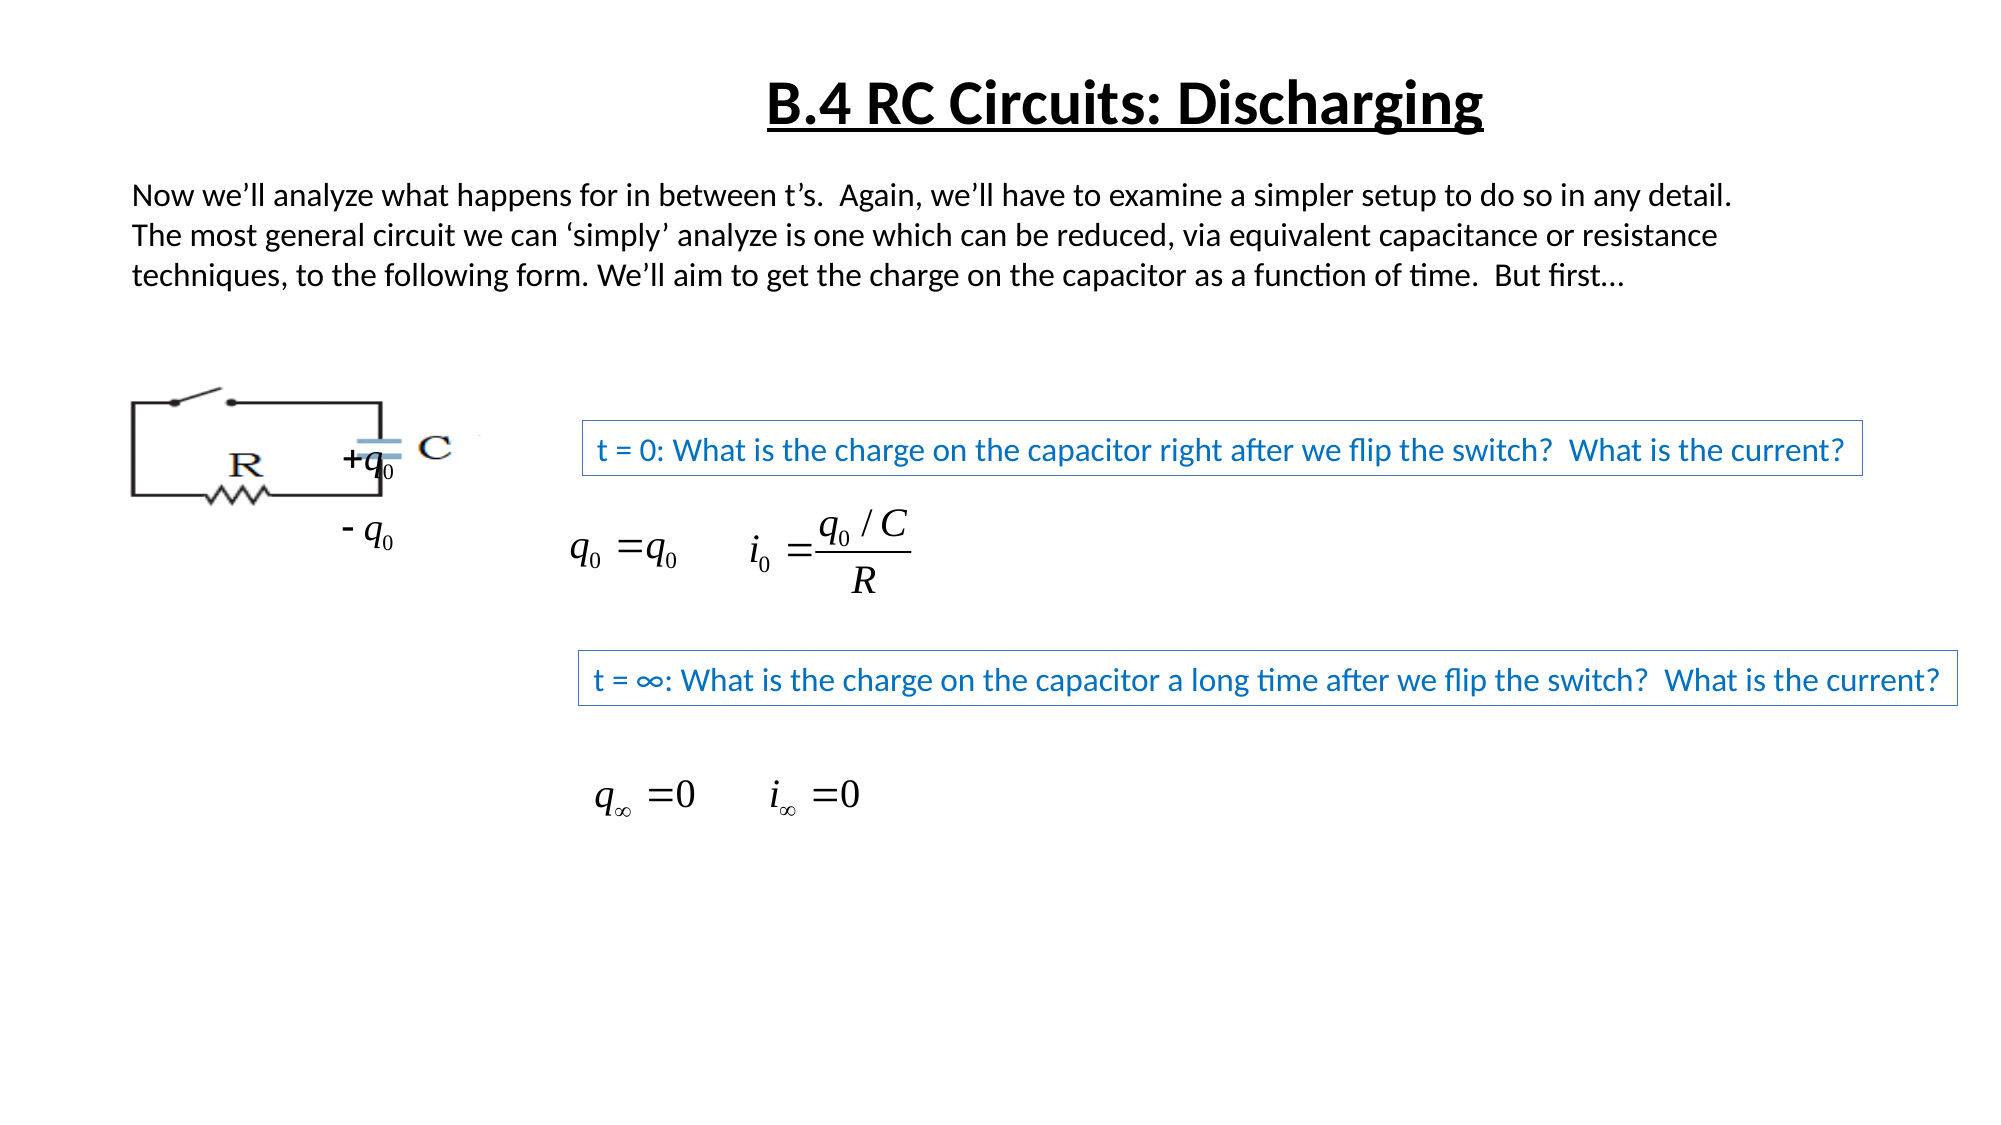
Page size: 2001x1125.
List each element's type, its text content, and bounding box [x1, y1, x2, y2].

text_box t = 0: What is the charge on the capacitor right after we flip the switch? What is the current? [582, 420, 1863, 476]
text_box Now we’ll analyze what happens for in between t’s. Again, we’ll have to examine a simpler setup to do so in any detail. The most general circuit we can ‘simply’ analyze is one which can be reduced, via equivalent capacitance or resistance techniques, to the following form. We’ll aim to get the charge on the capacitor as a function of time. But first… [117, 166, 1758, 301]
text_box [763, 766, 869, 828]
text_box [743, 498, 919, 603]
text_box t = ∞: What is the charge on the capacitor a long time after we flip the switch? What is the current? [578, 650, 1958, 706]
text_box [335, 431, 400, 490]
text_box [89, 351, 495, 591]
text_box B.4 RC Circuits: Discharging [752, 61, 1504, 152]
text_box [588, 767, 703, 828]
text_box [335, 502, 400, 560]
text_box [563, 517, 685, 579]
